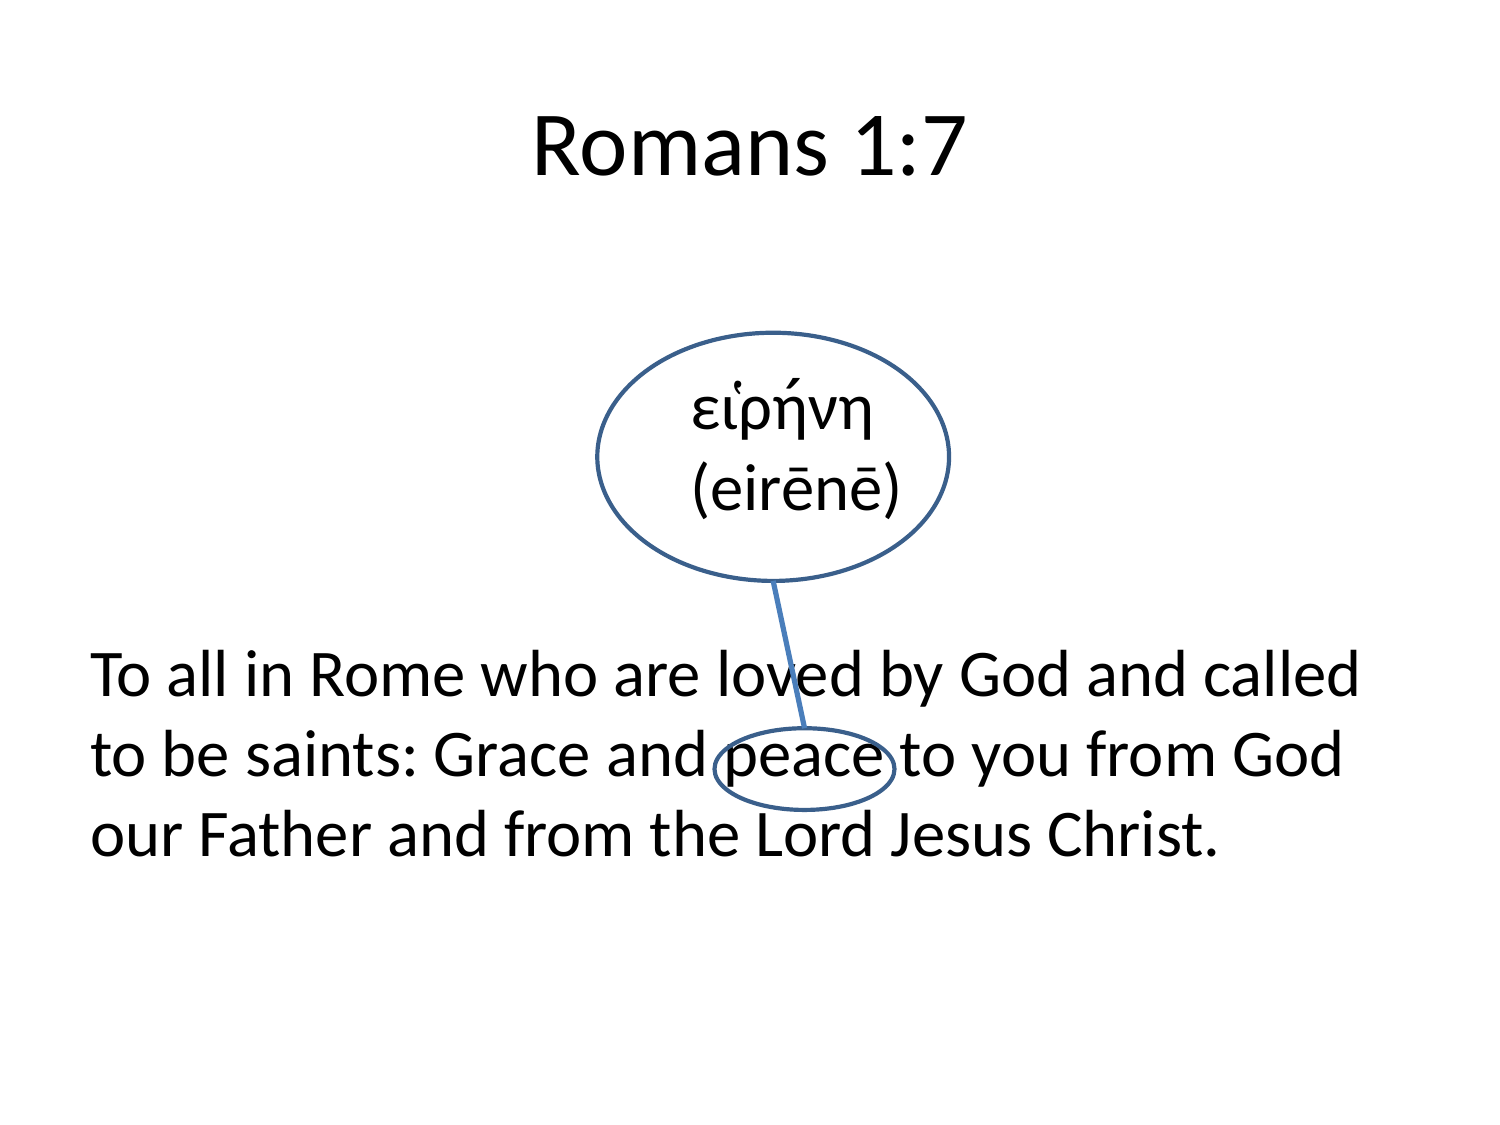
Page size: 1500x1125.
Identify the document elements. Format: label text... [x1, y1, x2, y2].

text_box [712, 726, 897, 813]
text_box [595, 330, 952, 583]
title Romans 1:7 [75, 45, 1425, 233]
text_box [772, 580, 805, 729]
list εἱρήνη (eirēnē) To all in Rome who are loved by God and called to be saints: Grace and peace to you from God our Father and from the Lord Jesus Christ. [75, 262, 1425, 1005]
